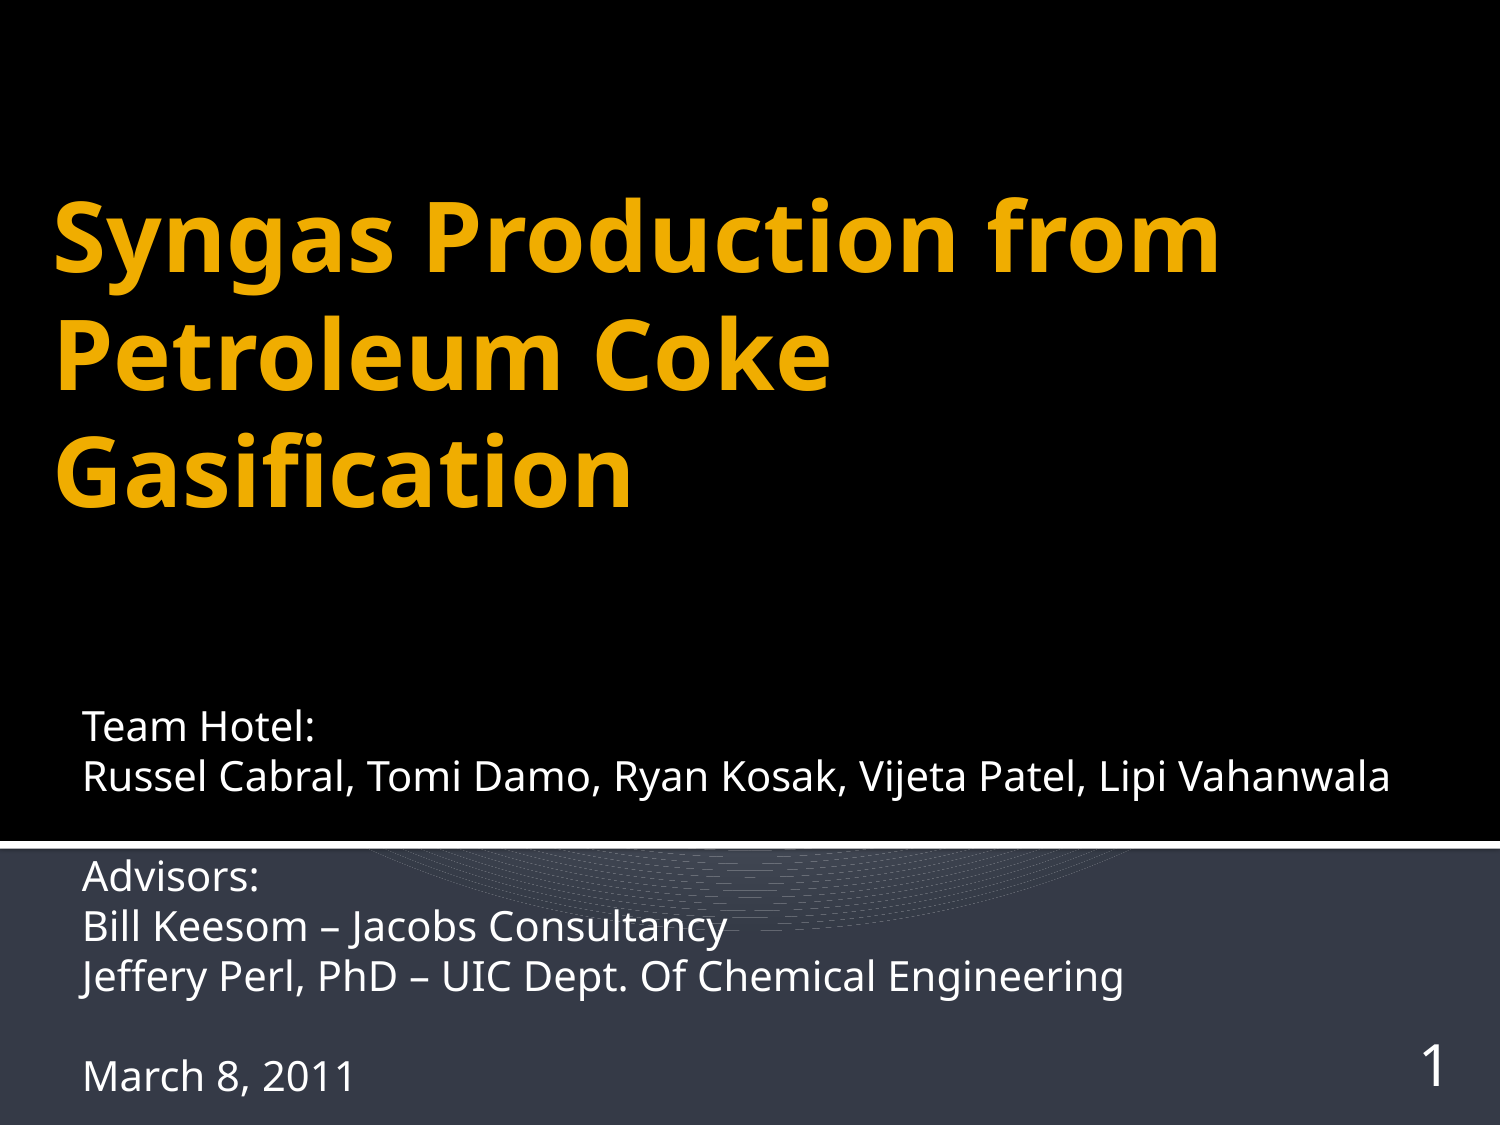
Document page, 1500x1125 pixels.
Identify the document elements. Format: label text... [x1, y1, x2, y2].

title Syngas Production from Petroleum Coke Gasification [37, 174, 1388, 575]
subtitle Team Hotel: Russel Cabral, Tomi Damo, Ryan Kosak, Vijeta Patel, Lipi Vahanwala Advisors: Bill Keesom – Jacobs Consultancy Jeffery Perl, PhD – UIC Dept. Of Chemical Engineering March 8, 2011 [62, 687, 1438, 1100]
slide_number 1 [1345, 1062, 1467, 1108]
